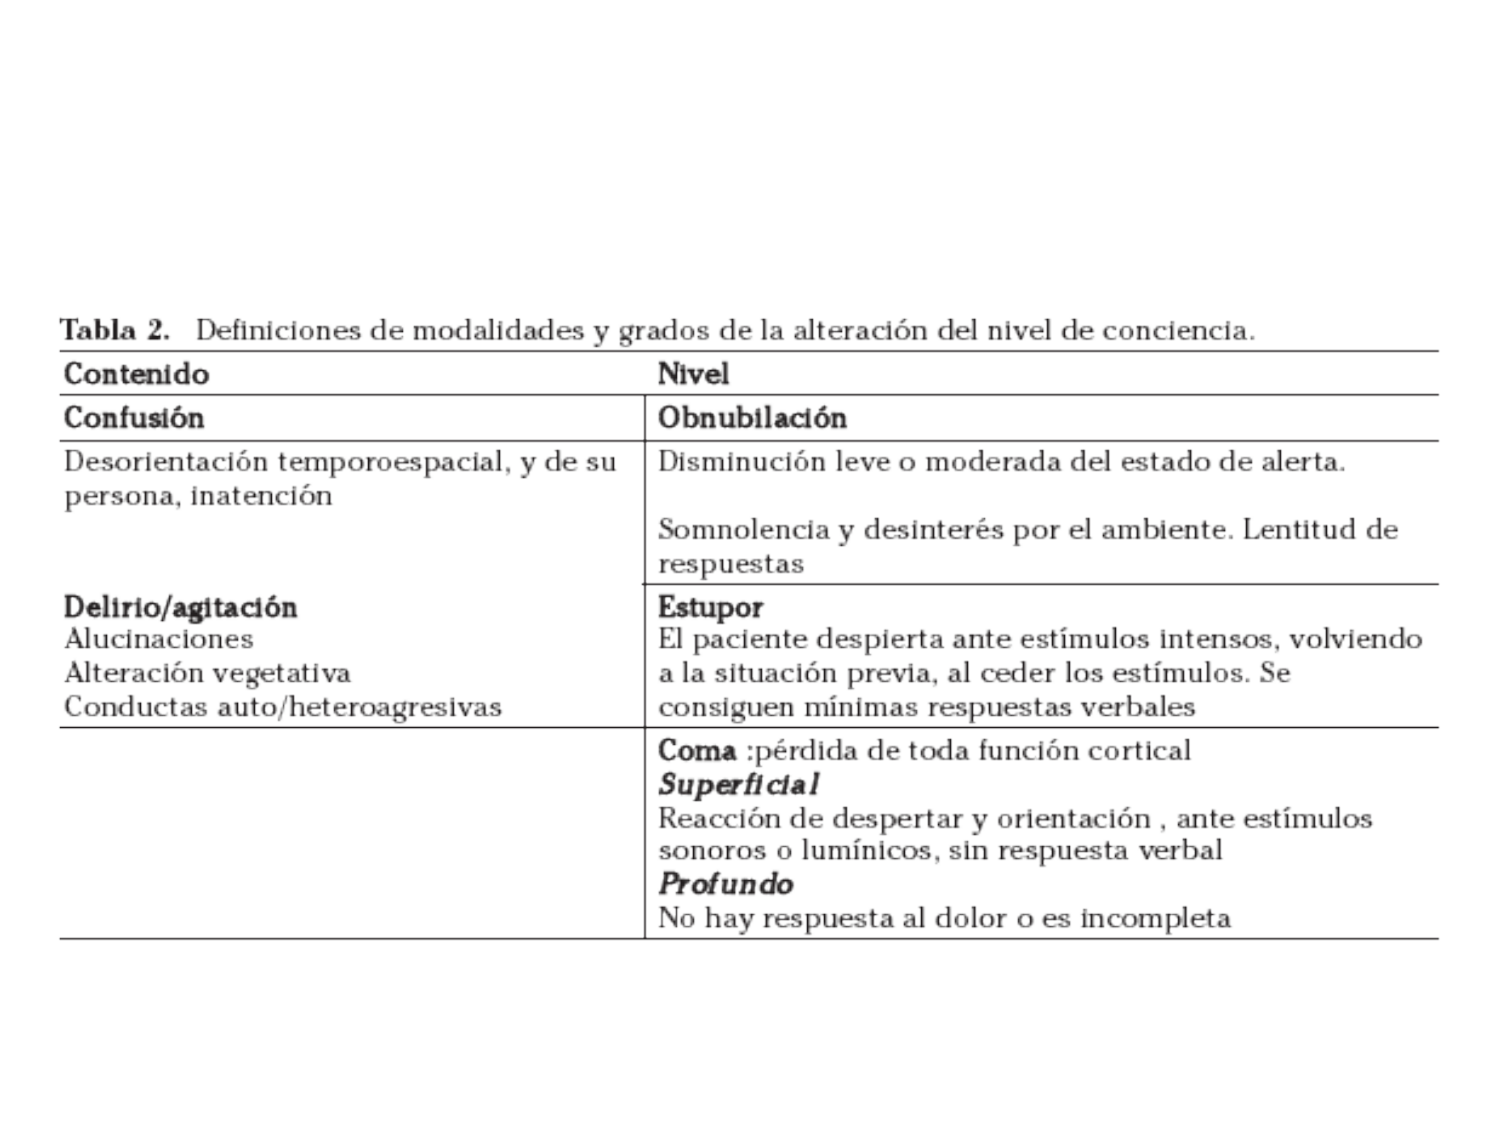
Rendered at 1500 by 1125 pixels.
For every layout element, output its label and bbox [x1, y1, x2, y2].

picture [43, 302, 1457, 965]
